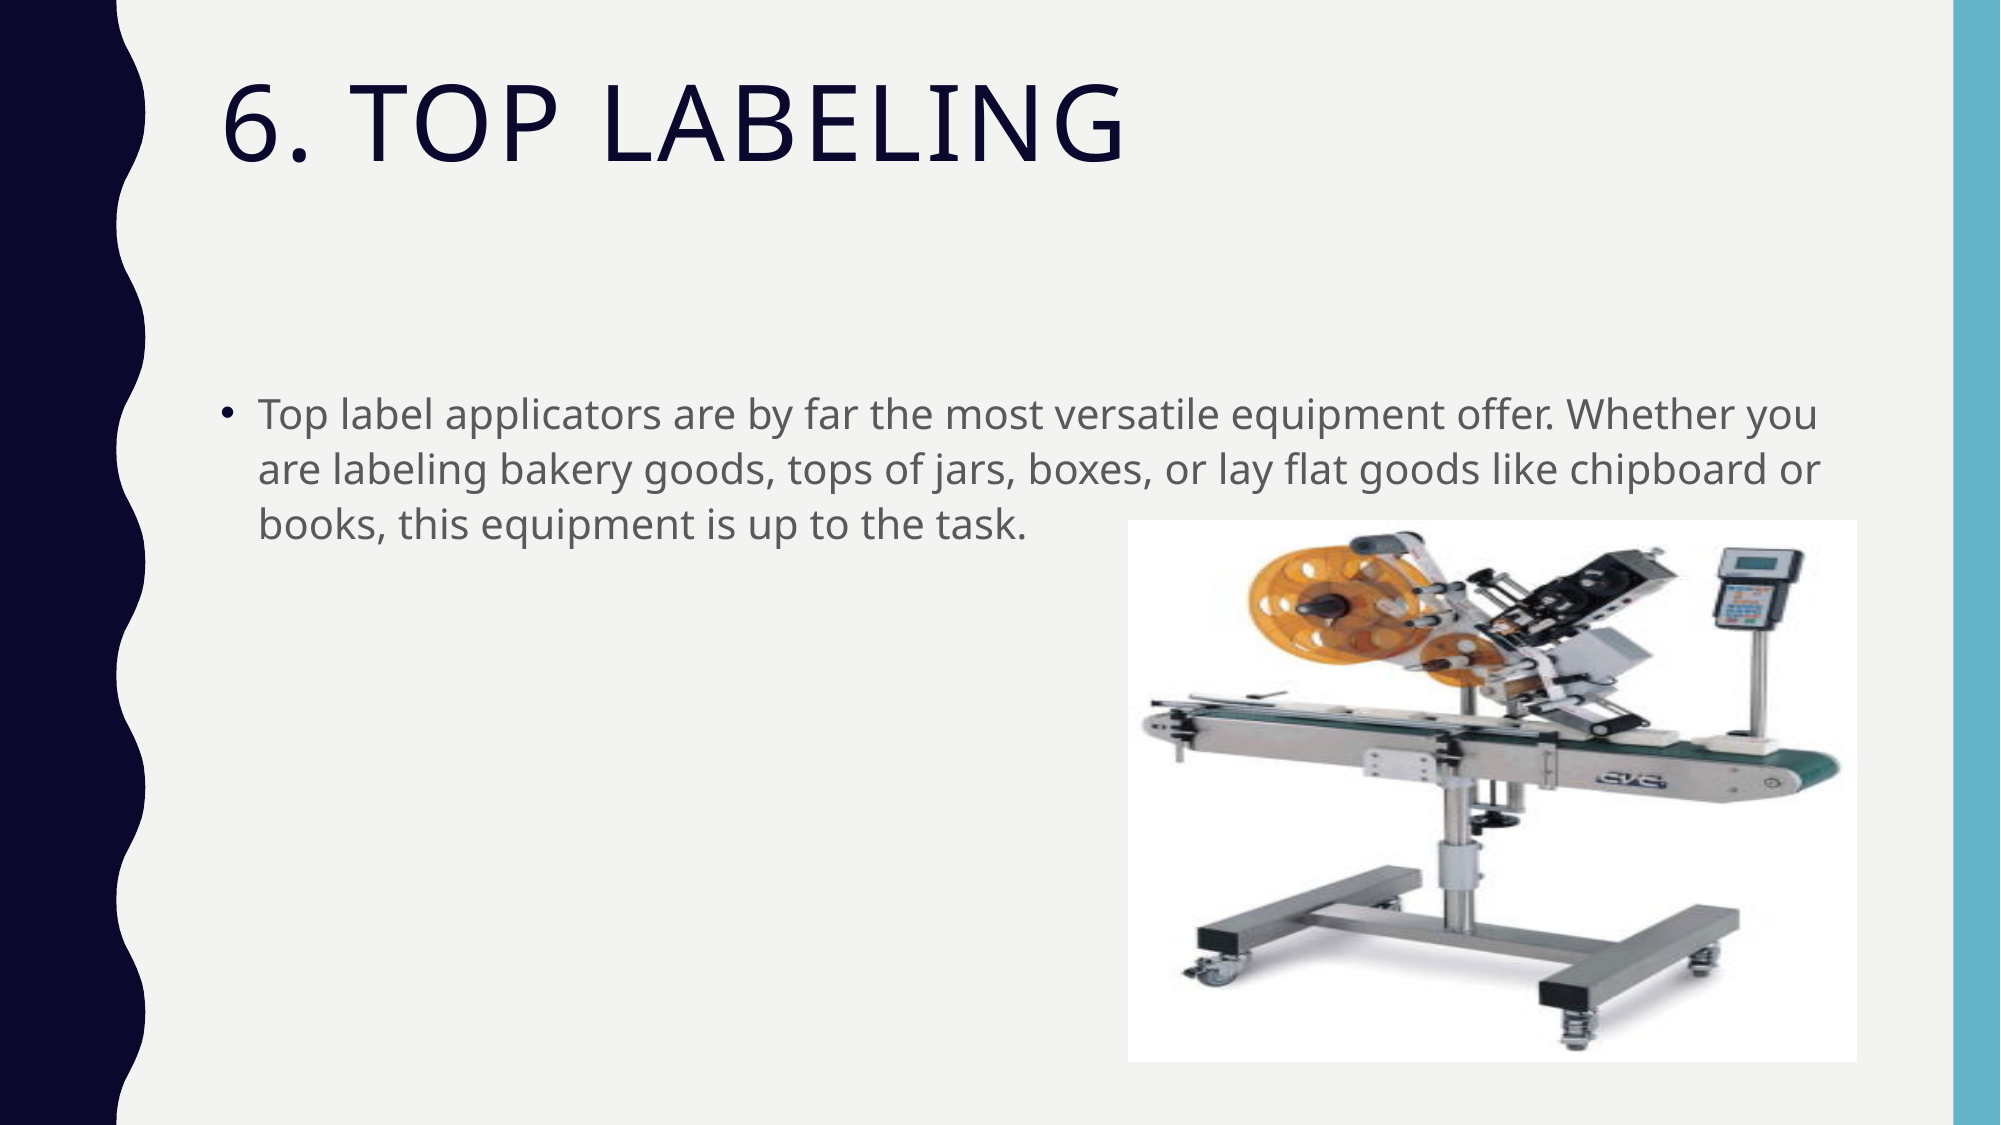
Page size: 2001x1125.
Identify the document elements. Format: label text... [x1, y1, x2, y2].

list Top label applicators are by far the most versatile equipment offer. Whether you are labeling bakery goods, tops of jars, boxes, or lay flat goods like chipboard or books, this equipment is up to the task. [205, 375, 1875, 965]
title 6. Top labeling [205, 62, 1875, 308]
picture [1128, 520, 1857, 1062]
